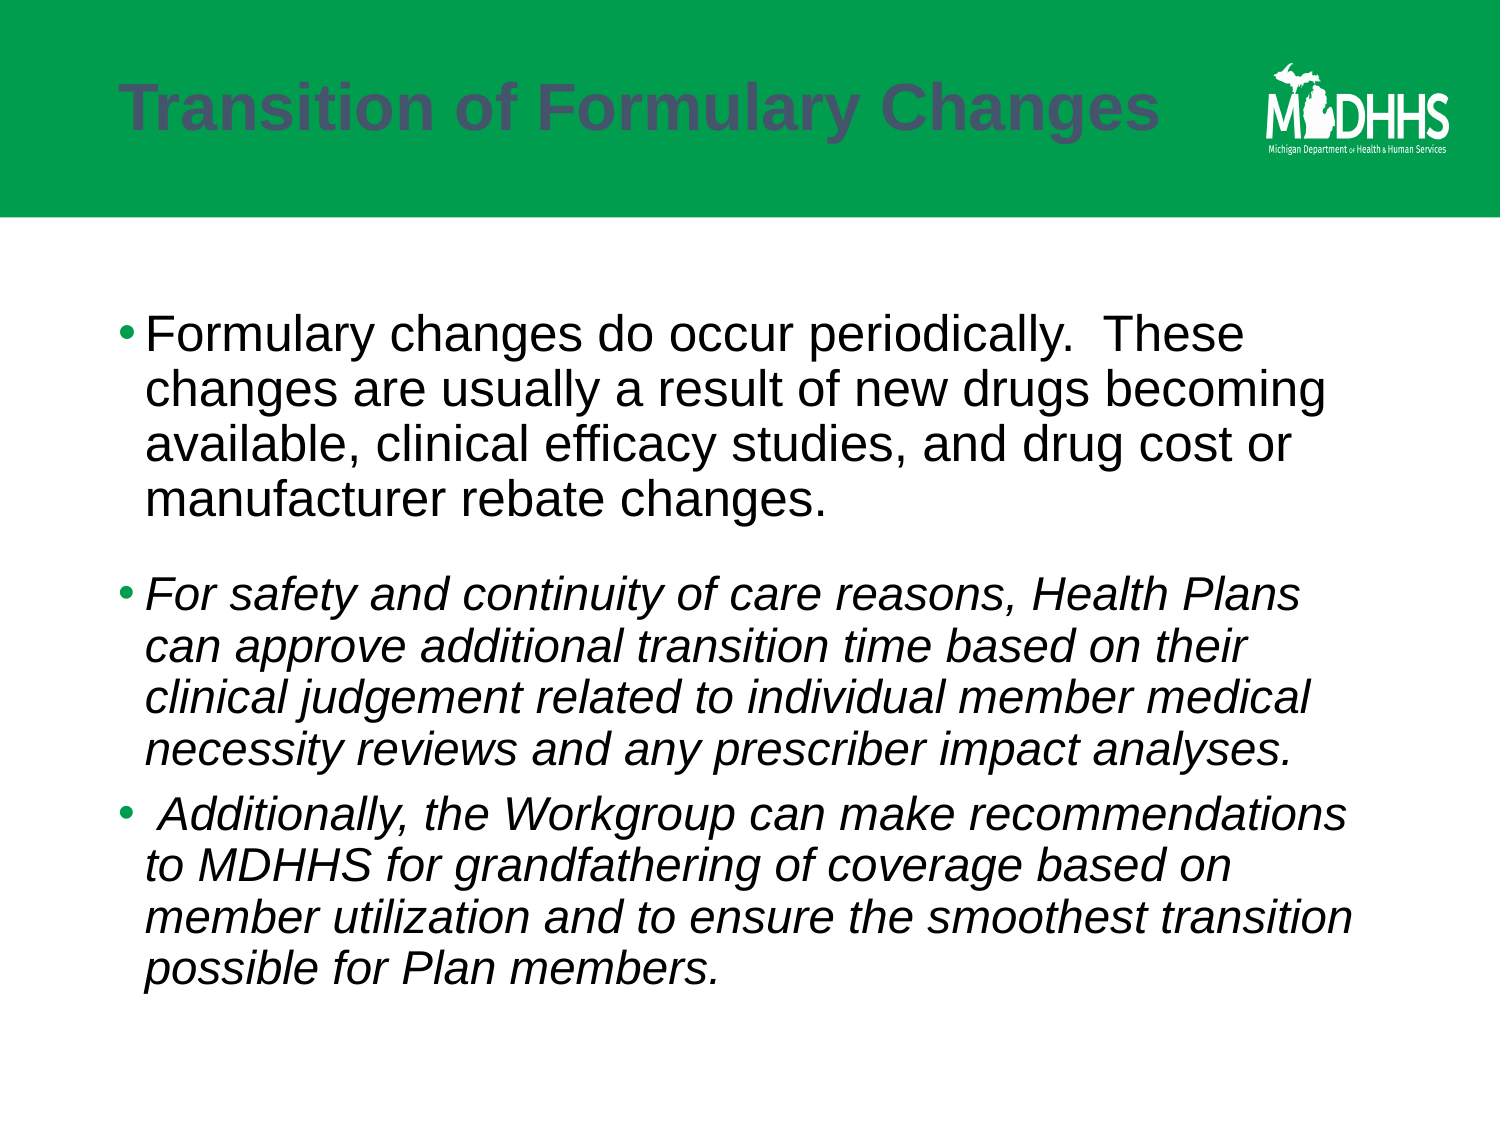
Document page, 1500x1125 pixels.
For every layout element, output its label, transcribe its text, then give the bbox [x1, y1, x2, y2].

title Transition of Formulary Changes [103, 0, 1216, 218]
list Formulary changes do occur periodically. These changes are usually a result of new drugs becoming available, clinical efficacy studies, and drug cost or manufacturer rebate changes. For safety and continuity of care reasons, Health Plans can approve additional transition time based on their clinical judgement related to individual member medical necessity reviews and any prescriber impact analyses. Additionally, the Workgroup can make recommendations to MDHHS for grandfathering of coverage based on member utilization and to ensure the smoothest transition possible for Plan members. [103, 299, 1397, 1014]
picture [1266, 63, 1449, 155]
